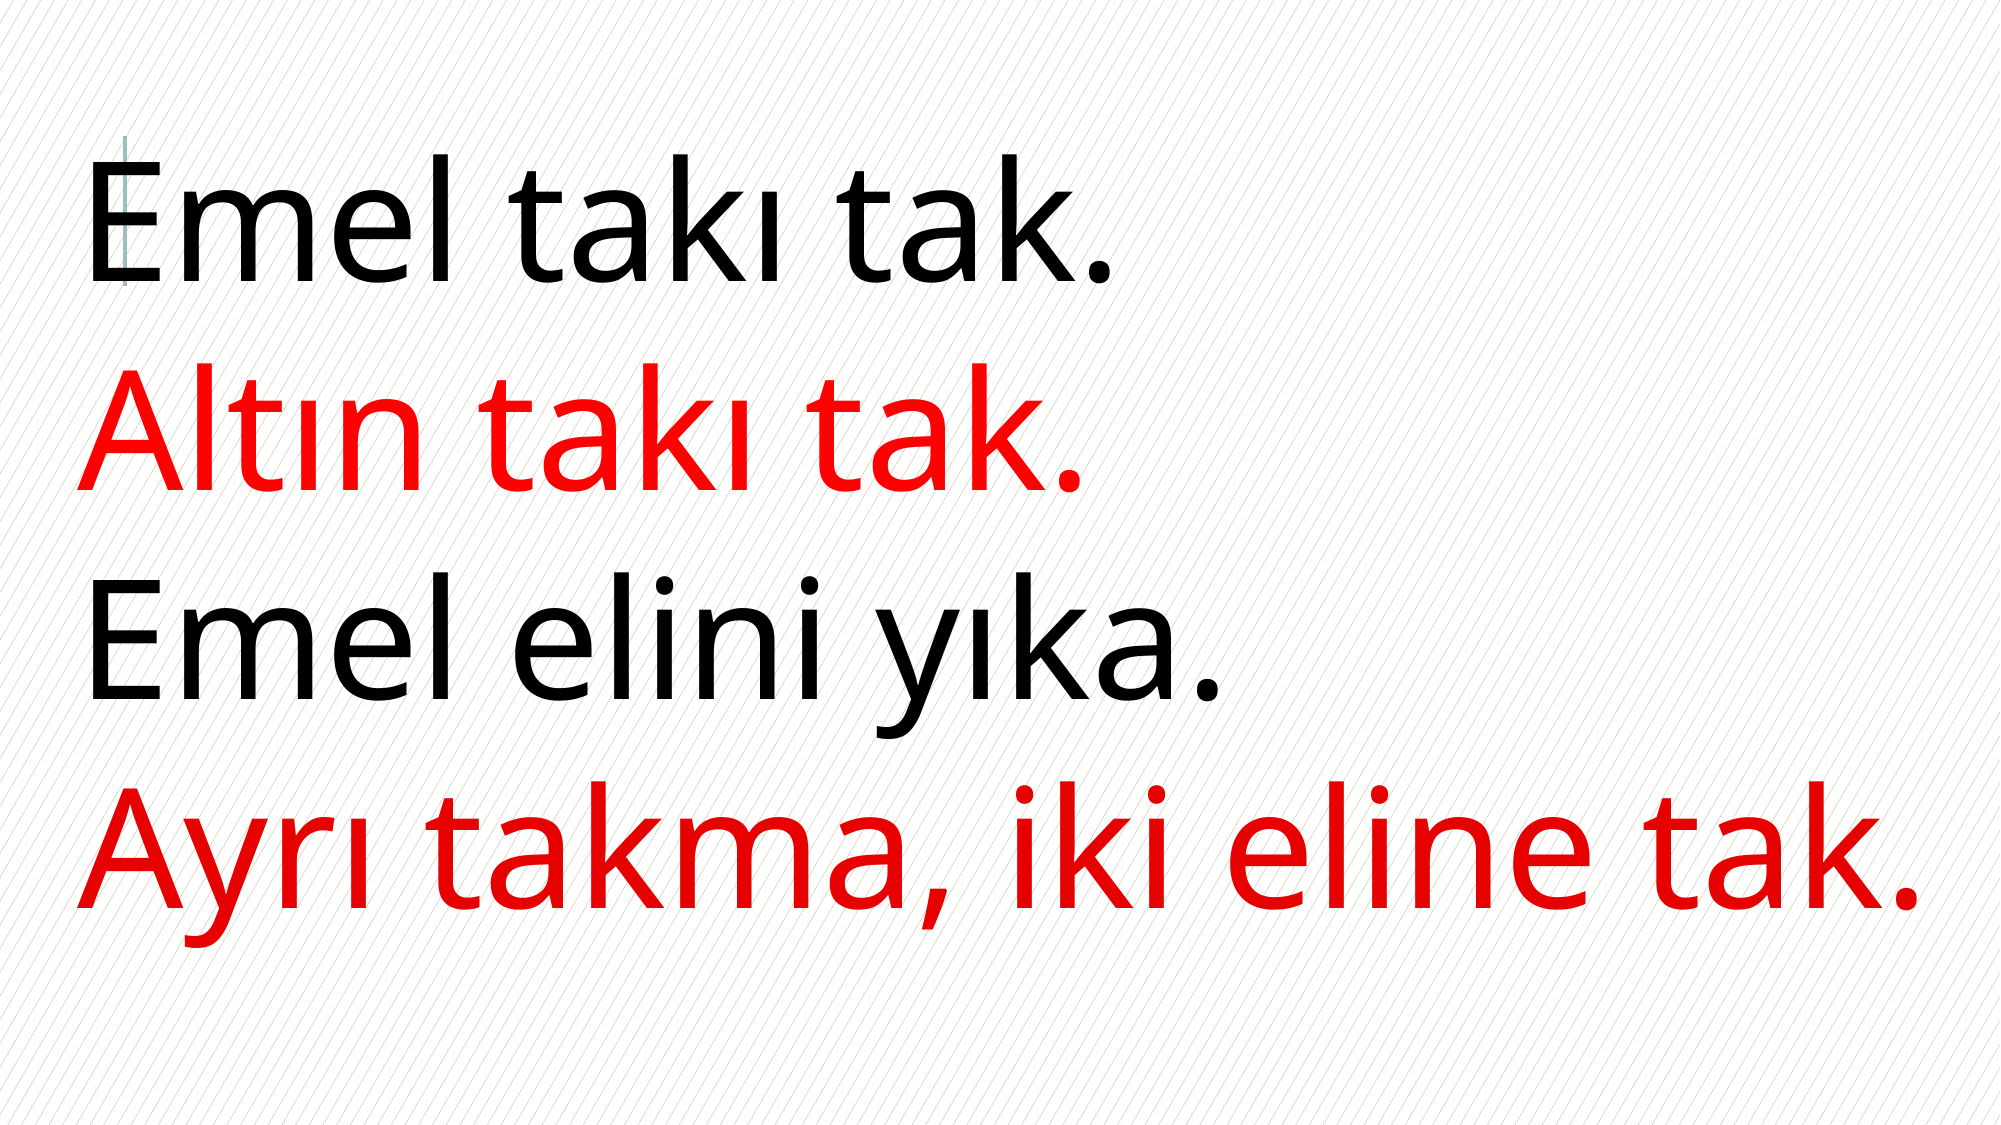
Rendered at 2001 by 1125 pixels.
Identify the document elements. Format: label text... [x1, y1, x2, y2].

list Emel takı tak. Altın takı tak. Emel elini yıka. Ayrı takma, iki eline tak. [26, 130, 1980, 1036]
